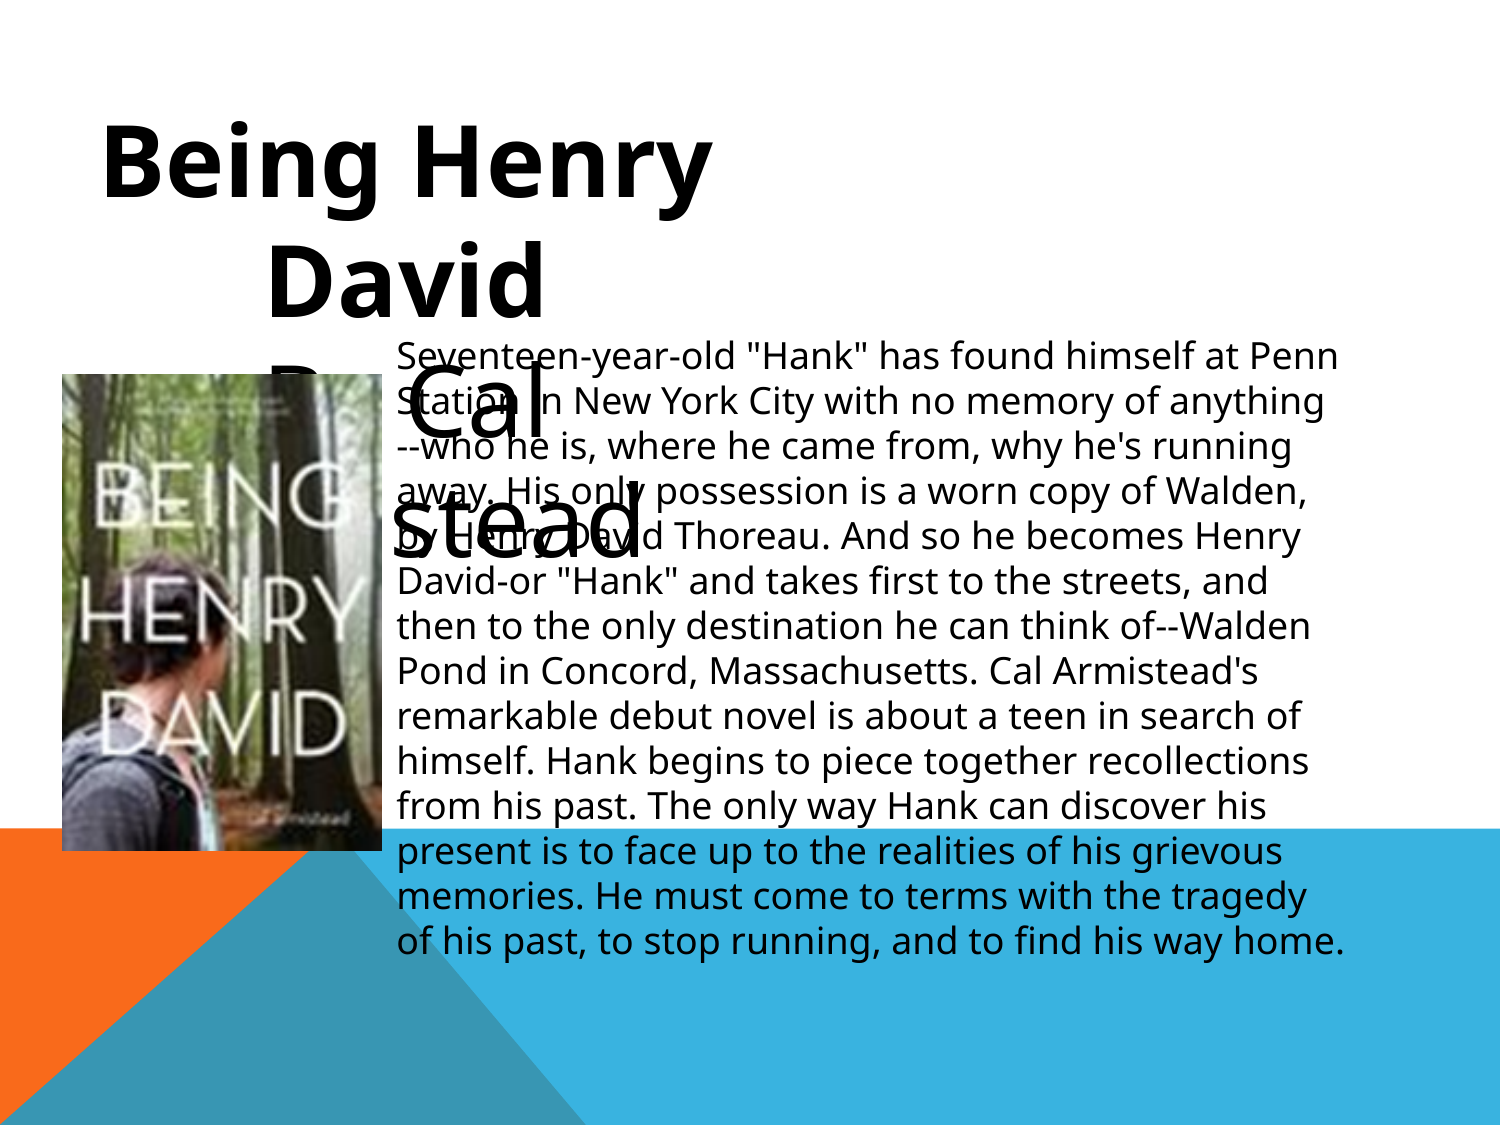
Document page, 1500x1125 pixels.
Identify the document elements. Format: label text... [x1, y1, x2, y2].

text_box Seventeen-year-old "Hank" has found himself at Penn Station in New York City with no memory of anything --who he is, where he came from, why he's running away. His only possession is a worn copy of Walden, by Henry David Thoreau. And so he becomes Henry David-or "Hank" and takes first to the streets, and then to the only destination he can think of--Walden Pond in Concord, Massachusetts. Cal Armistead's remarkable debut novel is about a teen in search of himself. Hank begins to piece together recollections from his past. The only way Hank can discover his present is to face up to the realities of his grievous memories. He must come to terms with the tragedy of his past, to stop running, and to find his way home. [381, 324, 1363, 970]
text_box Being Henry David By Cal Armistead [0, 0, 813, 750]
picture [62, 374, 382, 851]
